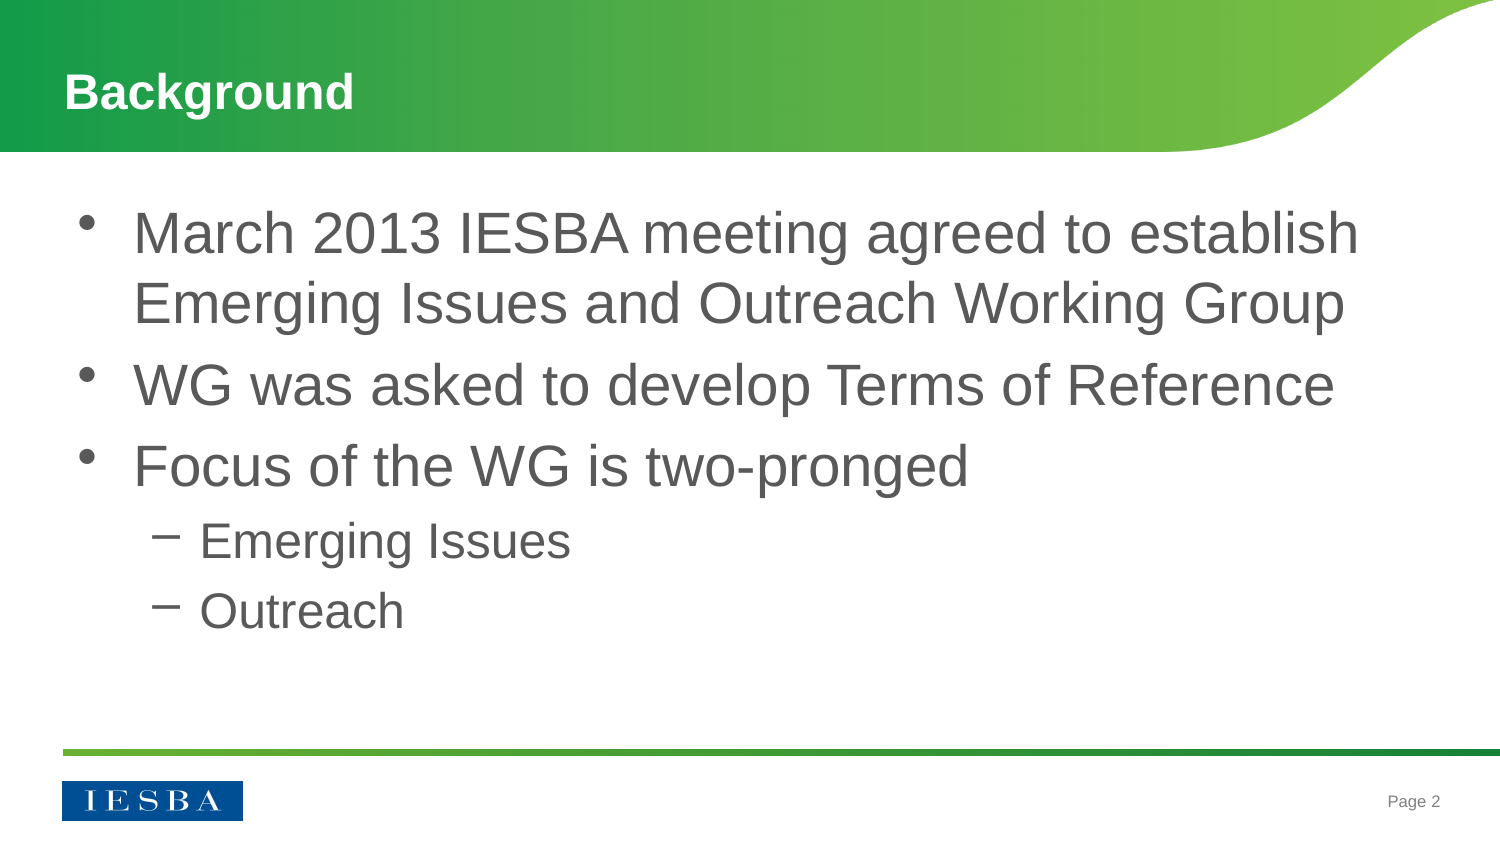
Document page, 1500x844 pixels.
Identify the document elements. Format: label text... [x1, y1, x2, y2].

picture [0, 0, 1497, 152]
list March 2013 IESBA meeting agreed to establish Emerging Issues and Outreach Working Group WG was asked to develop Terms of Reference Focus of the WG is two-pronged Emerging Issues Outreach [62, 187, 1450, 747]
title Background [50, 56, 1288, 122]
picture [62, 781, 243, 821]
